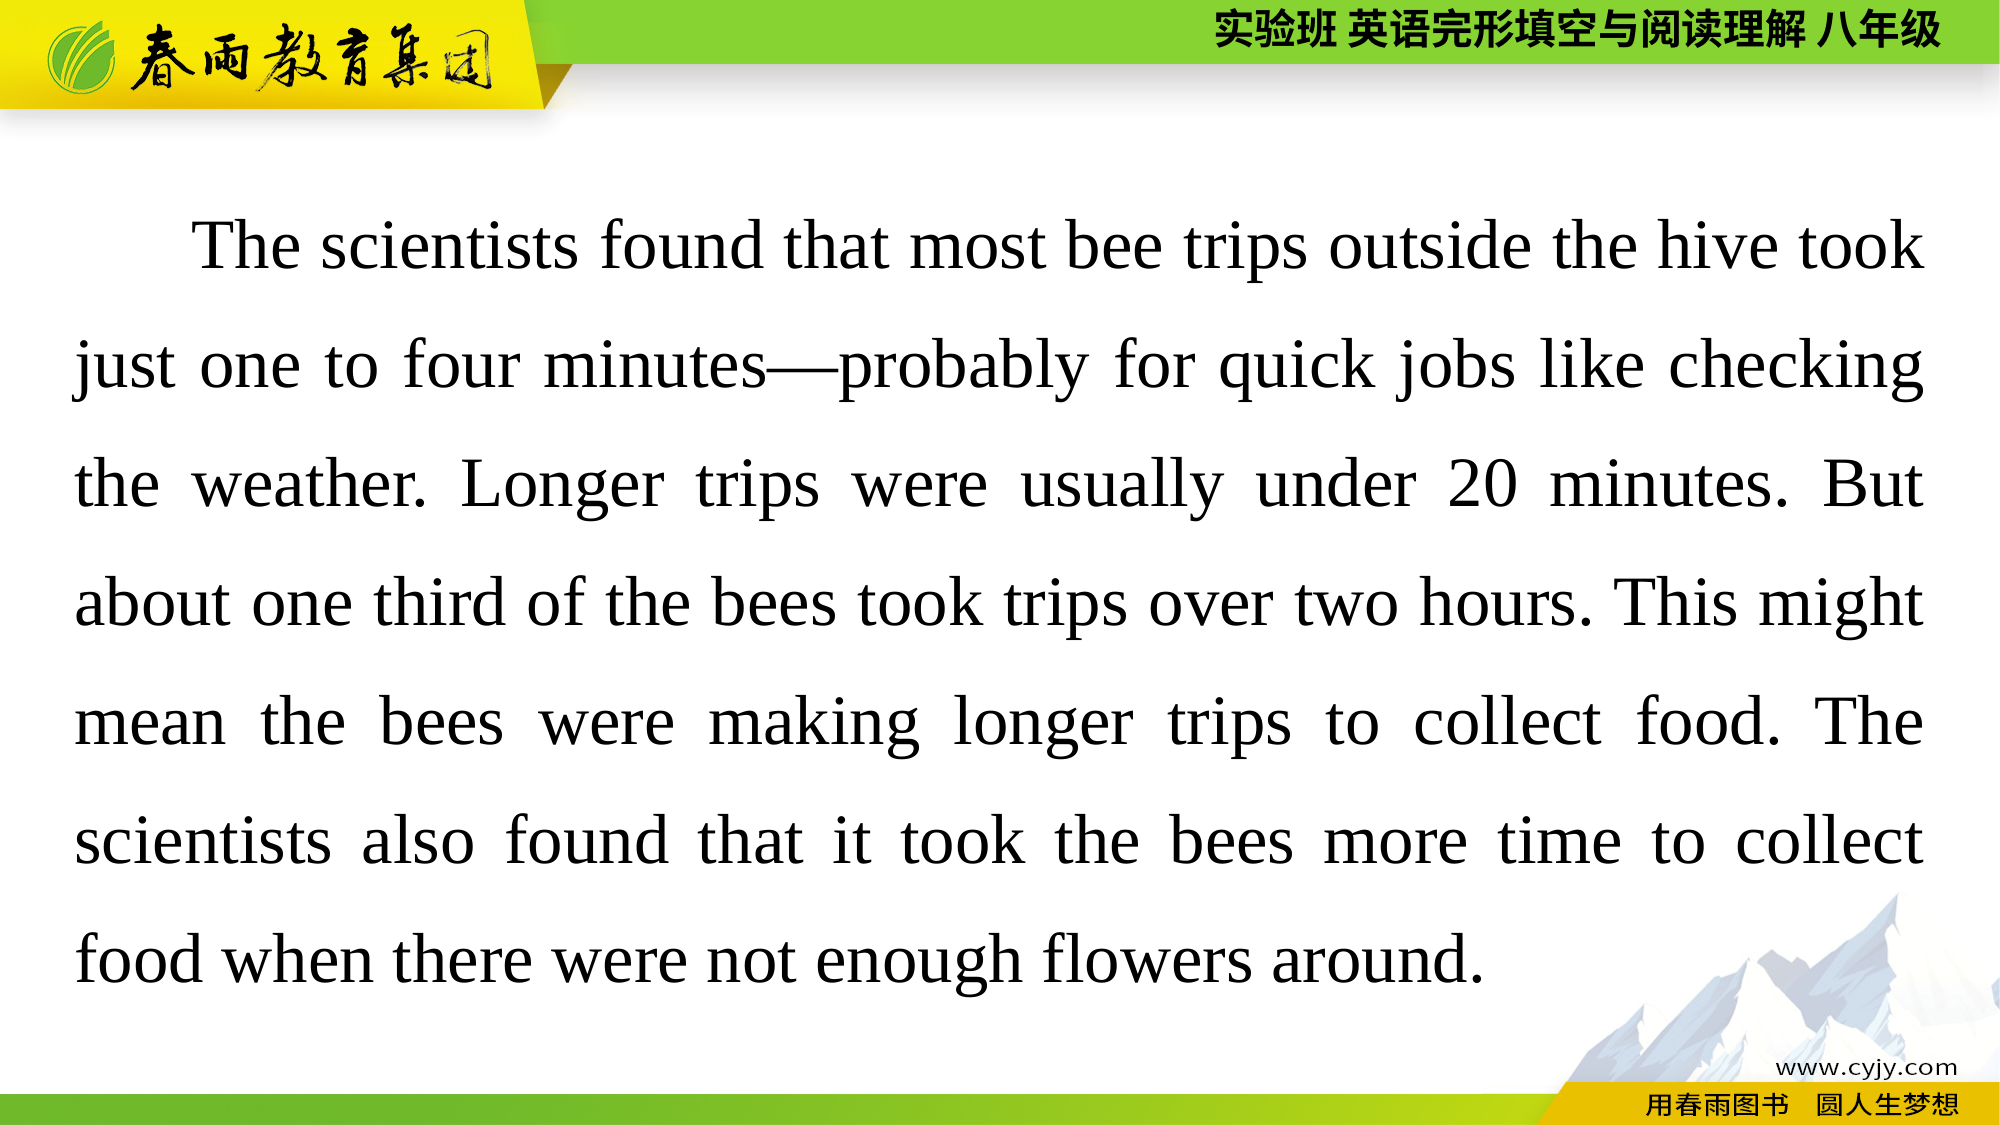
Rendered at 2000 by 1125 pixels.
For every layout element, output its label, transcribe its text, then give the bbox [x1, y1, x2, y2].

list The scientists found that most bee trips outside the hive took just one to four minutes—probably for quick jobs like checking the weather. Longer trips were usually under 20 minutes. But about one third of the bees took trips over two hours. This might mean the bees were making longer trips to collect food. The scientists also found that it took the bees more time to collect food when there were not enough flowers around. [59, 156, 1944, 1000]
picture [0, 0, 2000, 1125]
